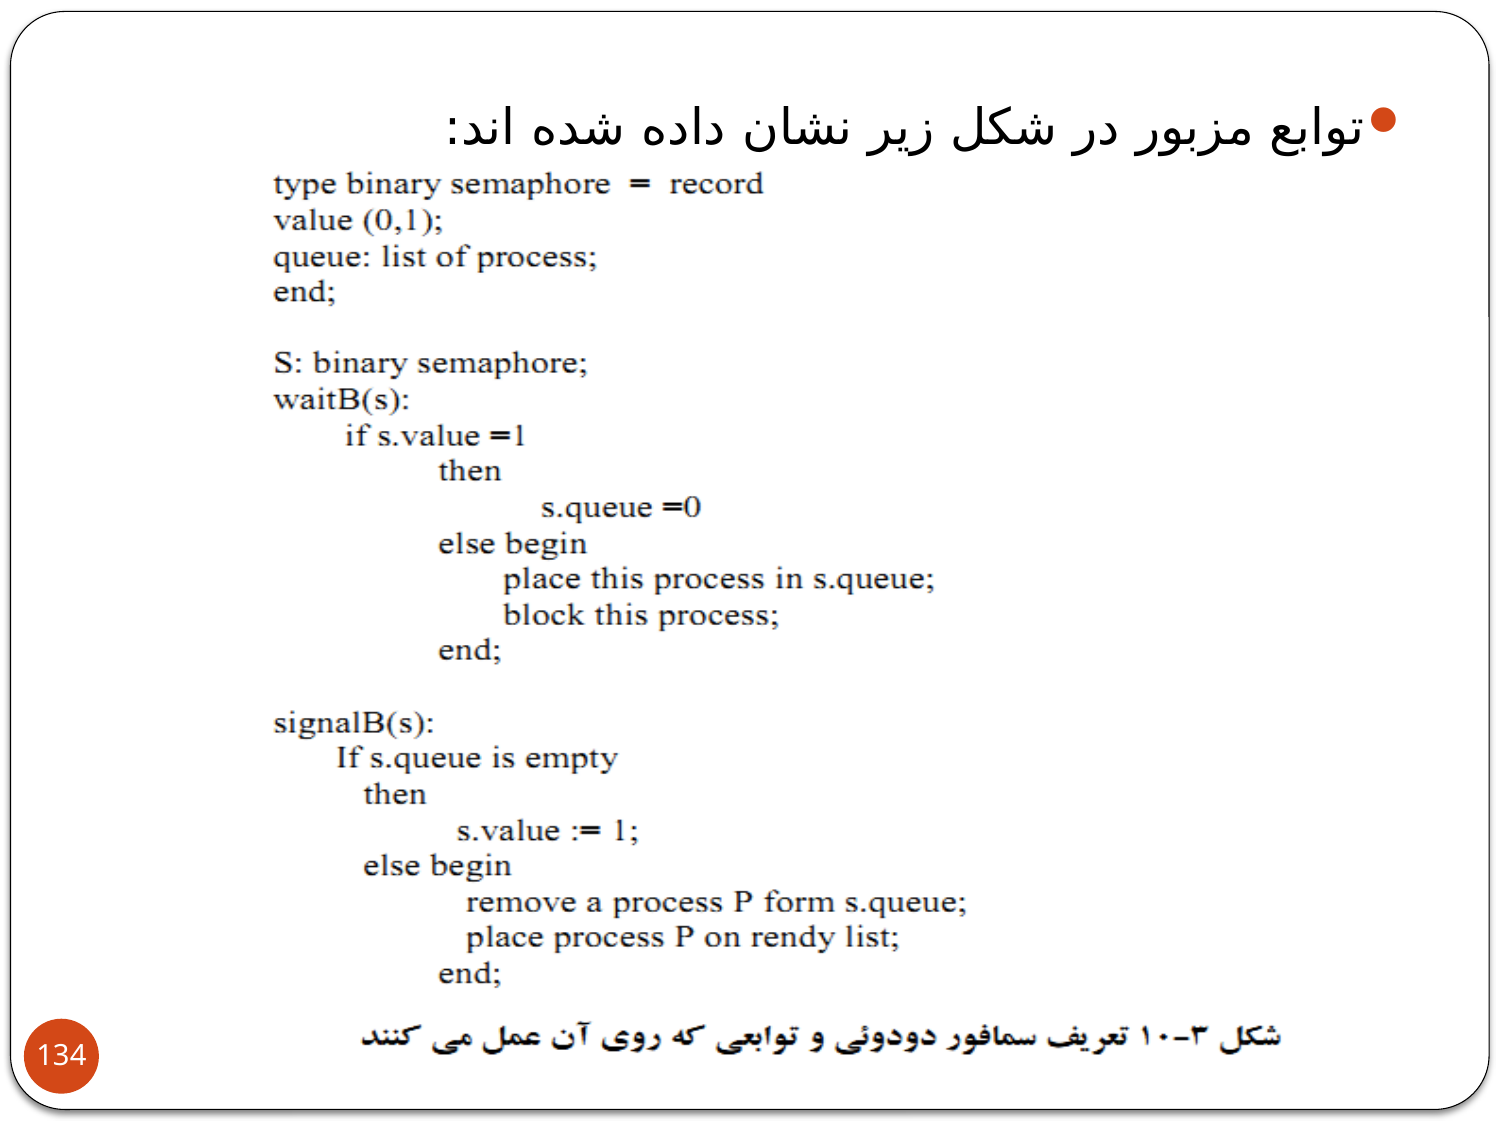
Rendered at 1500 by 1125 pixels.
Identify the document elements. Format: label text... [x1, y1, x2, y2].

slide_number 134 [23, 1018, 99, 1094]
list توابع مزبور در شکل زیر نشان داده شده اند: [150, 87, 1425, 988]
picture [224, 162, 1301, 1089]
